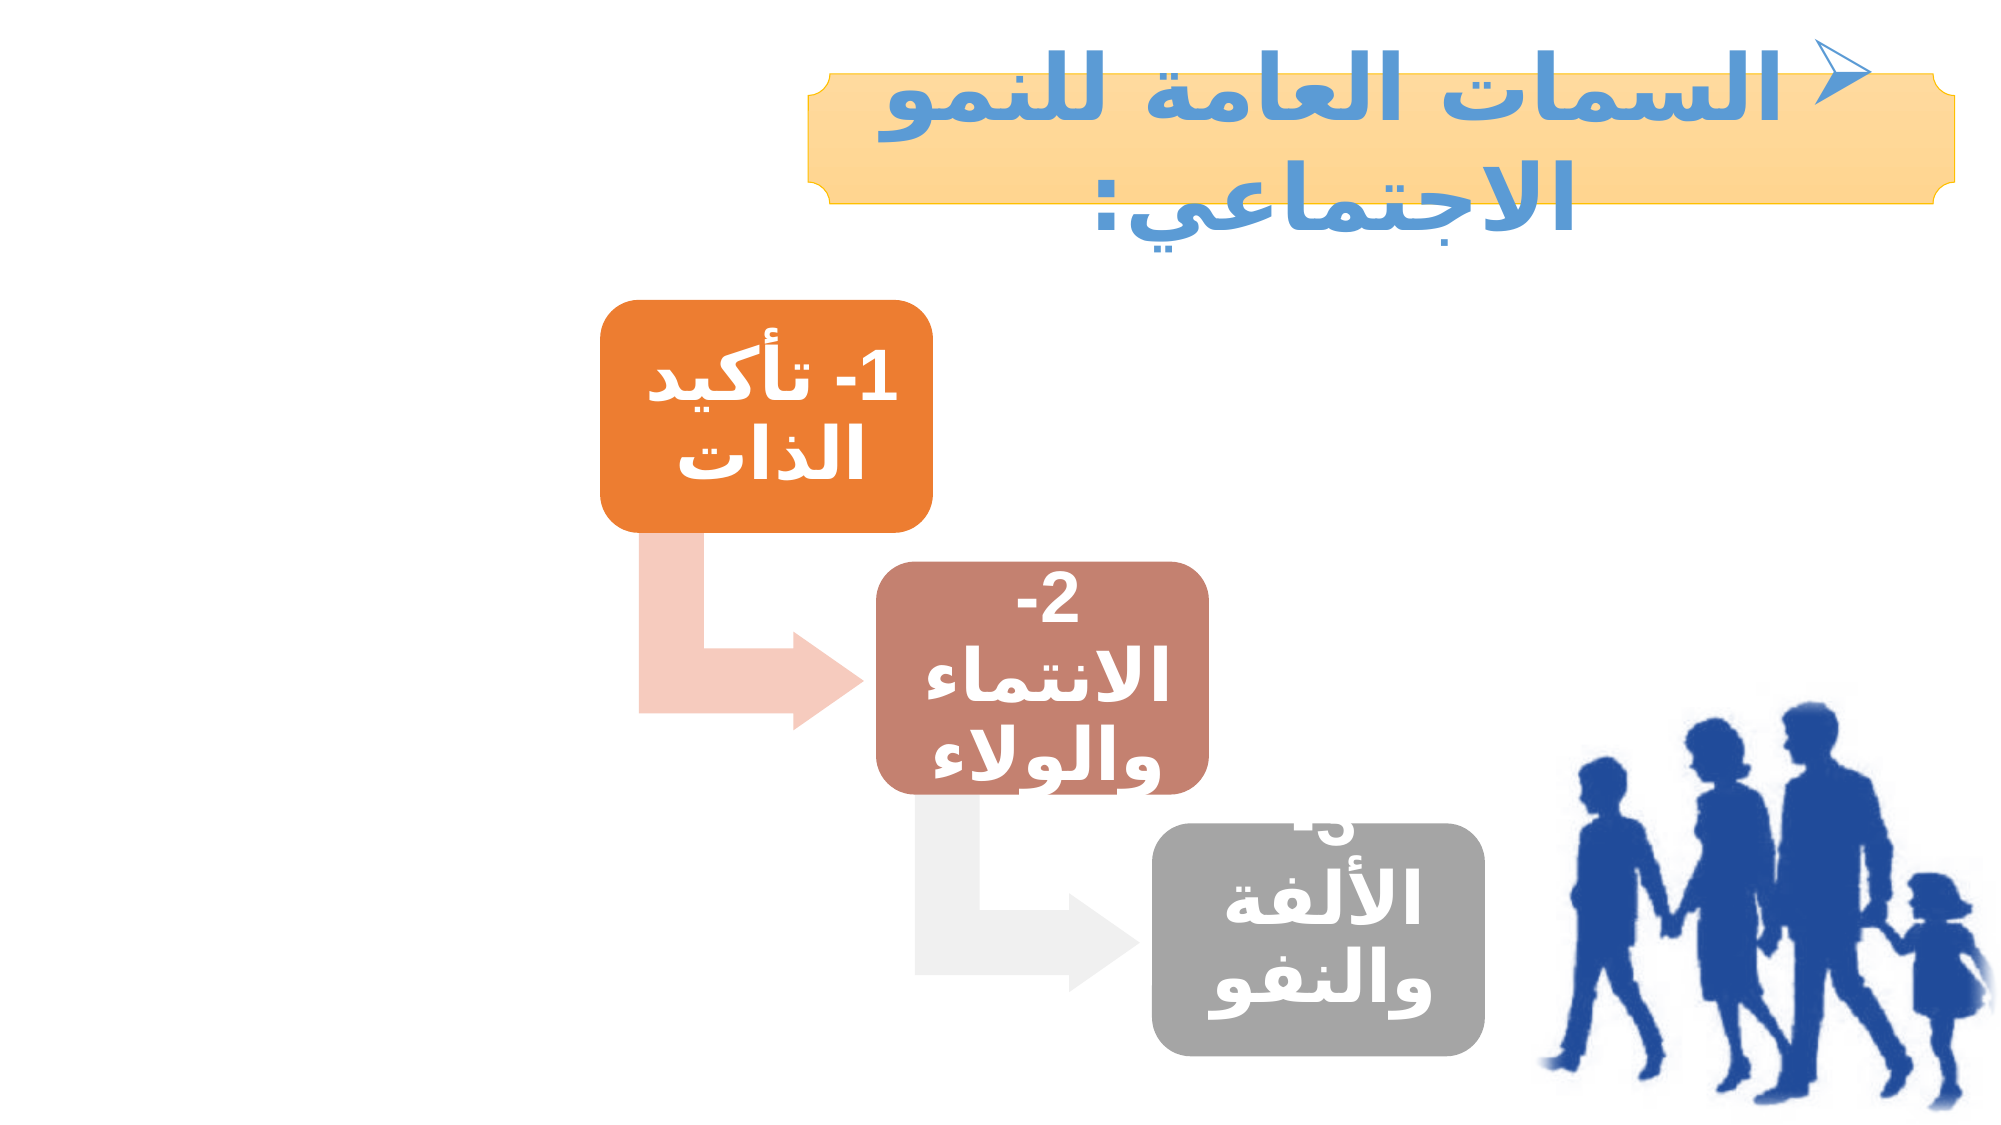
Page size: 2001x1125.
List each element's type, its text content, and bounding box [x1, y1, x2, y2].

picture [1531, 682, 2000, 1125]
text_box السمات العامة للنمو الاجتماعي: [807, 73, 1956, 205]
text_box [375, 295, 1710, 1061]
